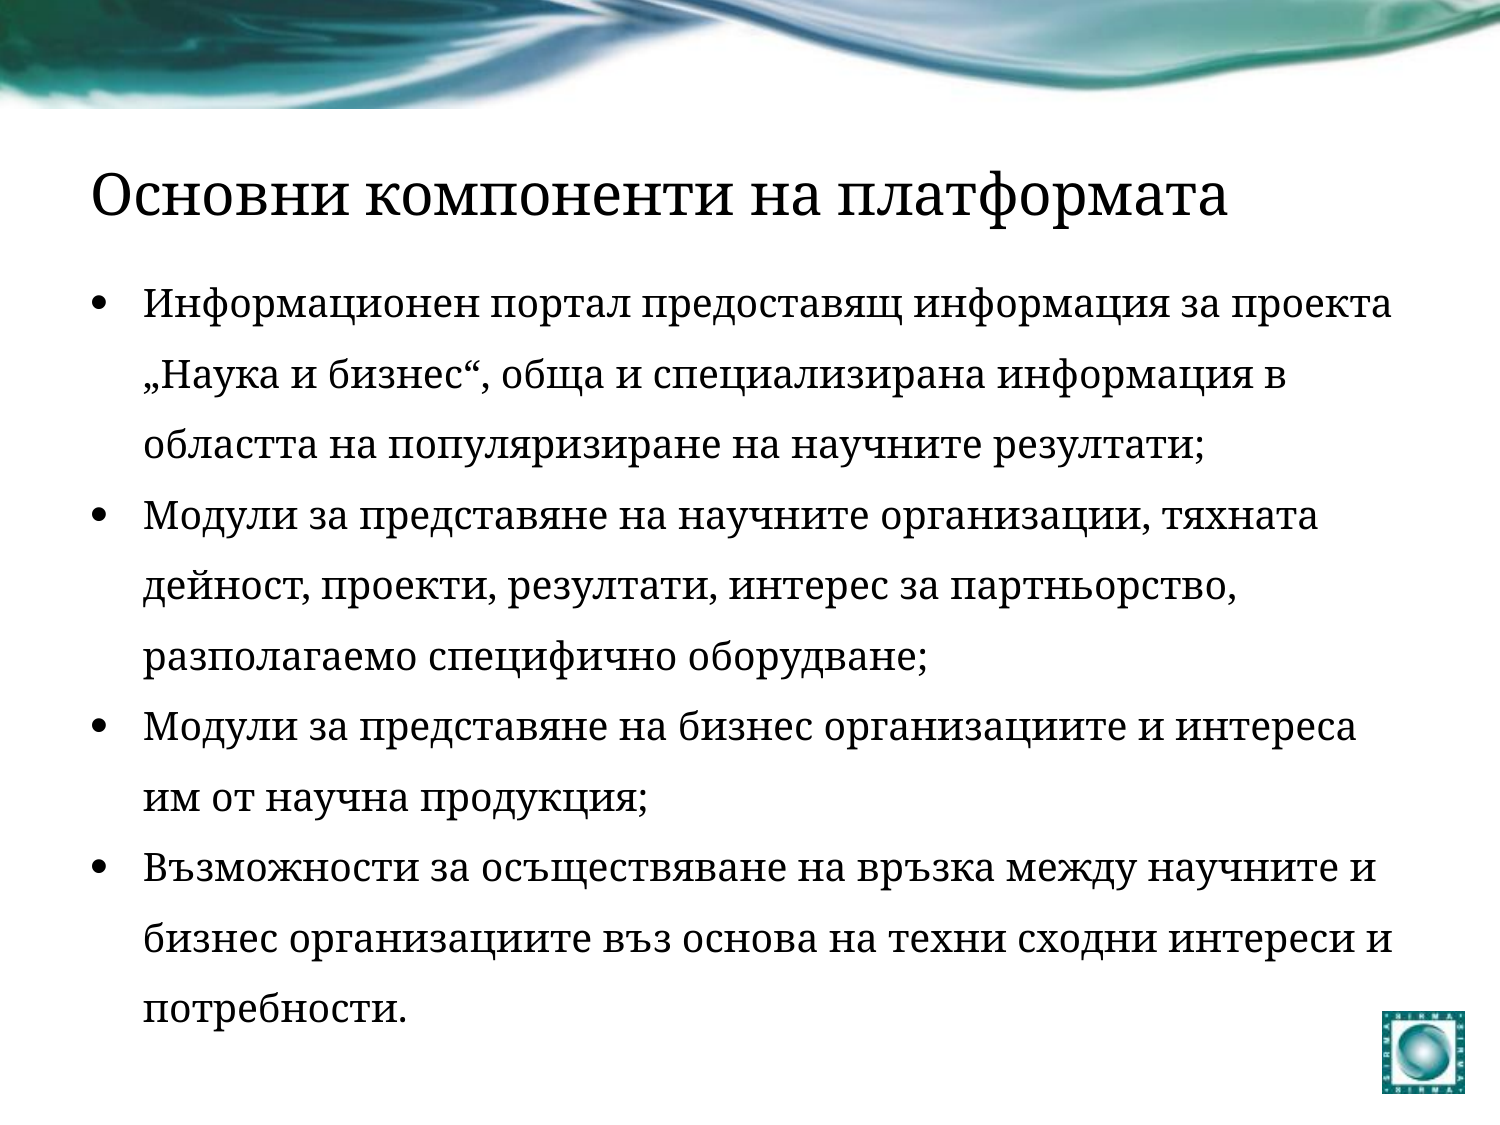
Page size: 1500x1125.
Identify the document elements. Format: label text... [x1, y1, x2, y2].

picture [1381, 1011, 1465, 1094]
picture [0, 0, 1500, 109]
title Основни компоненти на платформата [75, 149, 1294, 247]
list Информационен портал предоставящ информация за проекта „Наука и бизнес“, обща и специализирана информация в областта на популяризиране на научните резултати; Модули за представяне на научните организации, тяхната дейност, проекти, резултати, интерес за партньорство, разполагаемо специфично оборудване; Модули за представяне на бизнес организациите и интереса им от научна продукция; Възможности за осъществяване на връзка между научните и бизнес организациите въз основа на техни сходни интереси и потребности. [75, 247, 1412, 1071]
